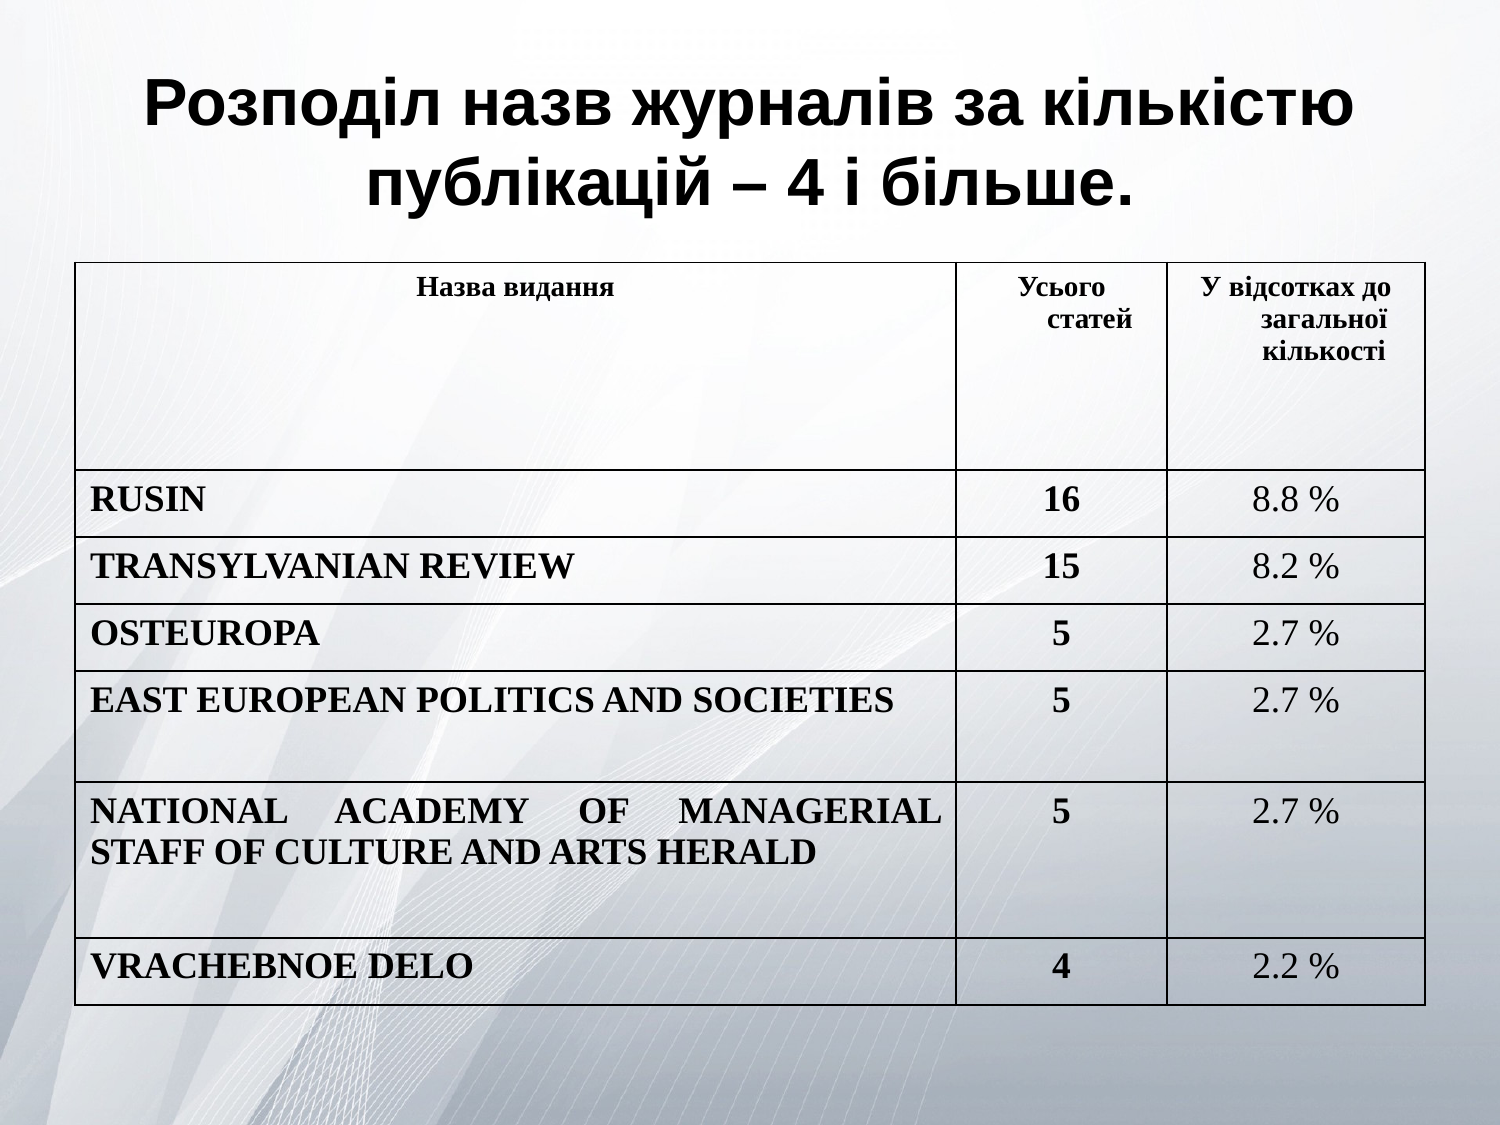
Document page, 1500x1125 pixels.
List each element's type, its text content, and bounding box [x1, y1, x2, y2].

table_cell VRACHEBNOE DELO [76, 939, 955, 1004]
title Розподіл назв журналів за кількістю публікацій – 4 і більше. [75, 45, 1425, 233]
table_cell RUSIN [76, 471, 955, 536]
table_header У відсотках до загальної кількості [1168, 263, 1424, 469]
table_cell TRANSYLVANIAN REVIEW [76, 538, 955, 603]
table_cell 8.8 % [1168, 471, 1424, 536]
table_cell 8.2 % [1168, 538, 1424, 603]
table_cell 5 [957, 672, 1166, 781]
table_cell EAST EUROPEAN POLITICS AND SOCIETIES [76, 672, 955, 781]
table_cell 2.7 % [1168, 605, 1424, 670]
table_header Назва видання [76, 263, 955, 469]
table_cell 4 [957, 939, 1166, 1004]
table_cell 5 [957, 783, 1166, 937]
table_cell OSTEUROPA [76, 605, 955, 670]
table_cell 2.2 % [1168, 939, 1424, 1004]
table_header Усього статей [957, 263, 1166, 469]
table_cell NATIONAL ACADEMY OF MANAGERIAL STAFF OF CULTURE AND ARTS HERALD [76, 783, 955, 937]
table_cell 2.7 % [1168, 672, 1424, 781]
table_cell 15 [957, 538, 1166, 603]
picture [0, 0, 1500, 1125]
table_cell 2.7 % [1168, 783, 1424, 937]
table_cell 5 [957, 605, 1166, 670]
table_cell 16 [957, 471, 1166, 536]
